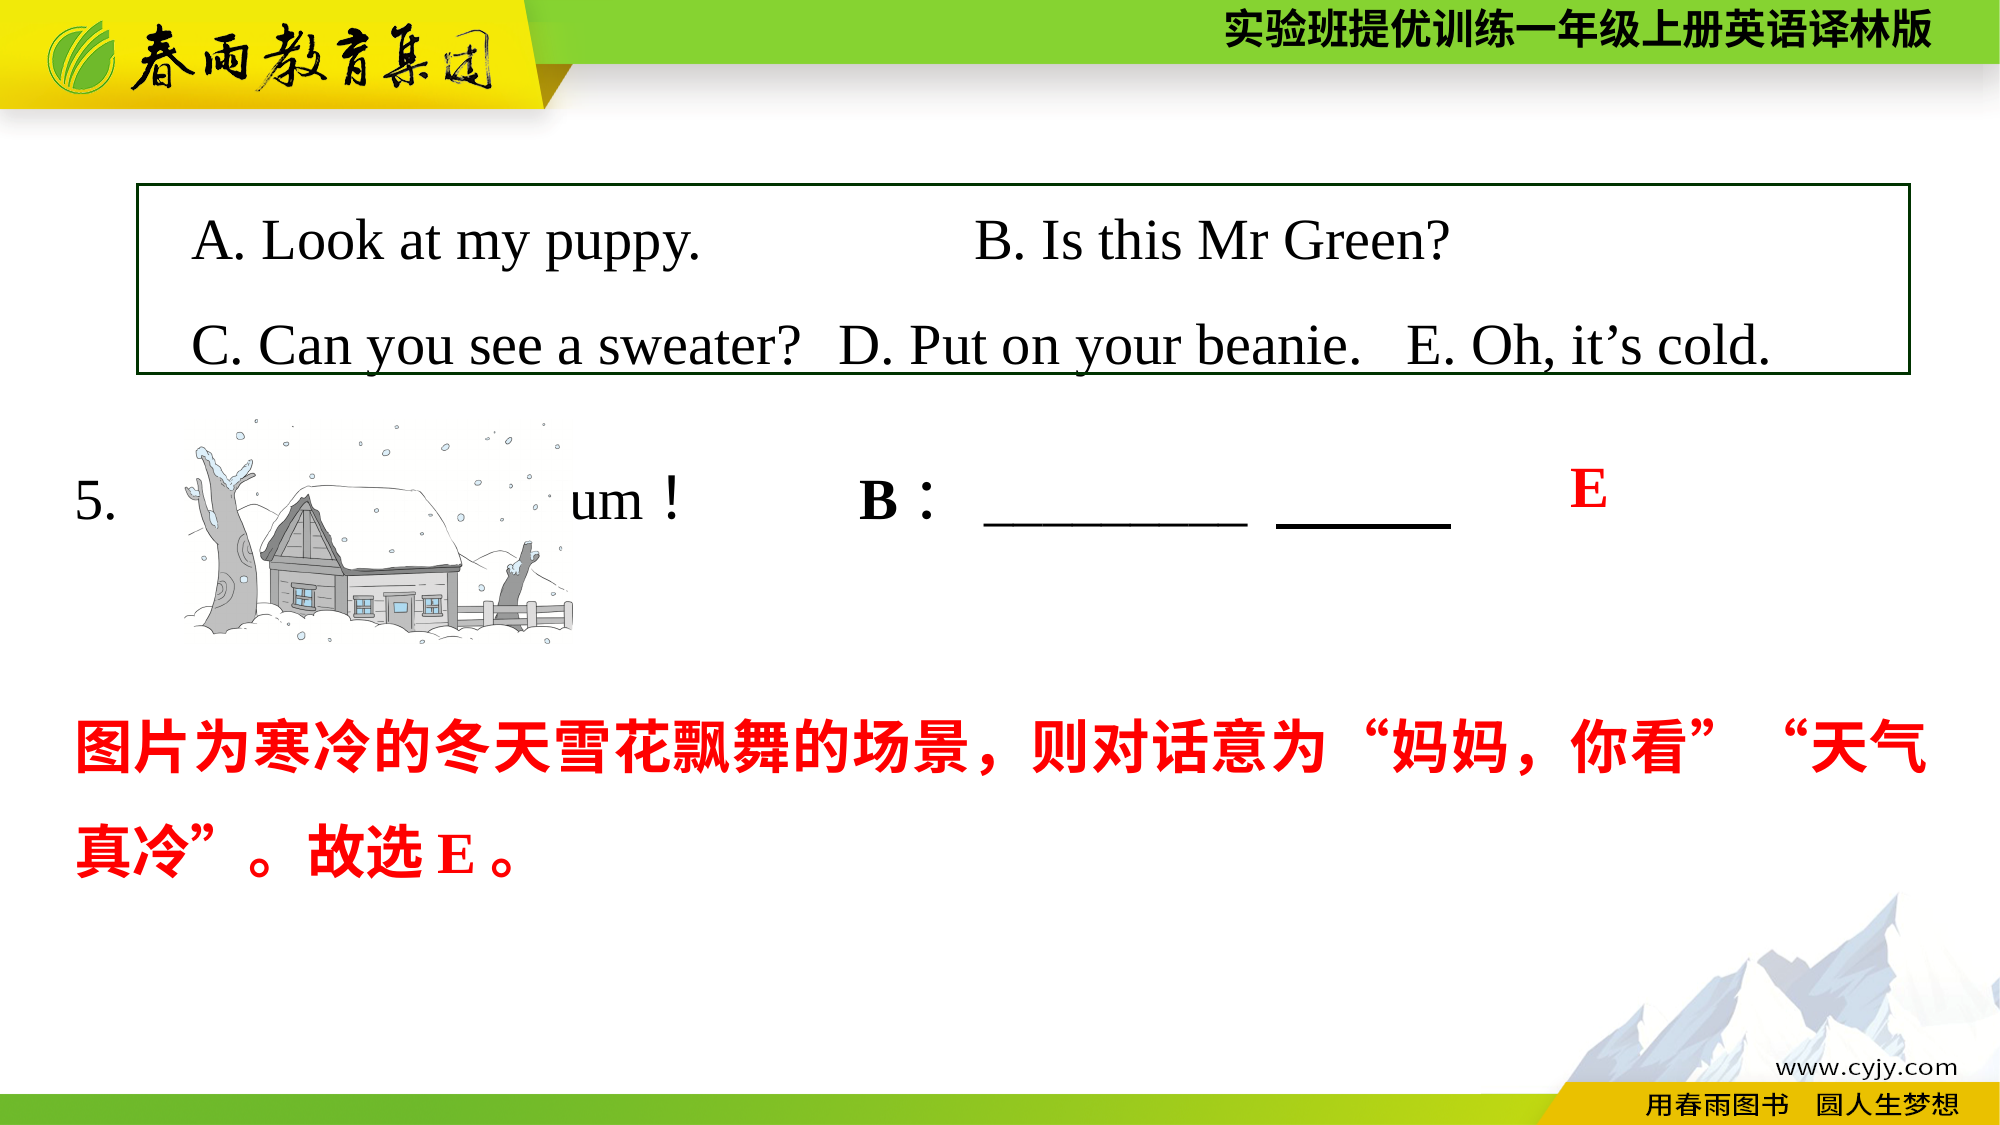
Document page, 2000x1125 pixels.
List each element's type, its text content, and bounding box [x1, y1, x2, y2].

text_box E [1555, 441, 1624, 526]
picture [0, 0, 2000, 1125]
text_box [137, 184, 1910, 374]
text_box 图片为寒冷的冬天雪花飘舞的场景，则对话意为“妈妈，你看”“天气真冷”。故选E。 [59, 667, 1944, 893]
text_box 5. A： Look, Mum！ B：_________ [575, 419, 1944, 540]
list A. Look at my puppy. B. Is this Mr Green? C. Can you see a sweater? D. Put on your beanie. E. Oh, it’s cold. [59, 159, 1944, 374]
text_box 5. A： Look, Mum！ B：_________ [59, 419, 182, 540]
